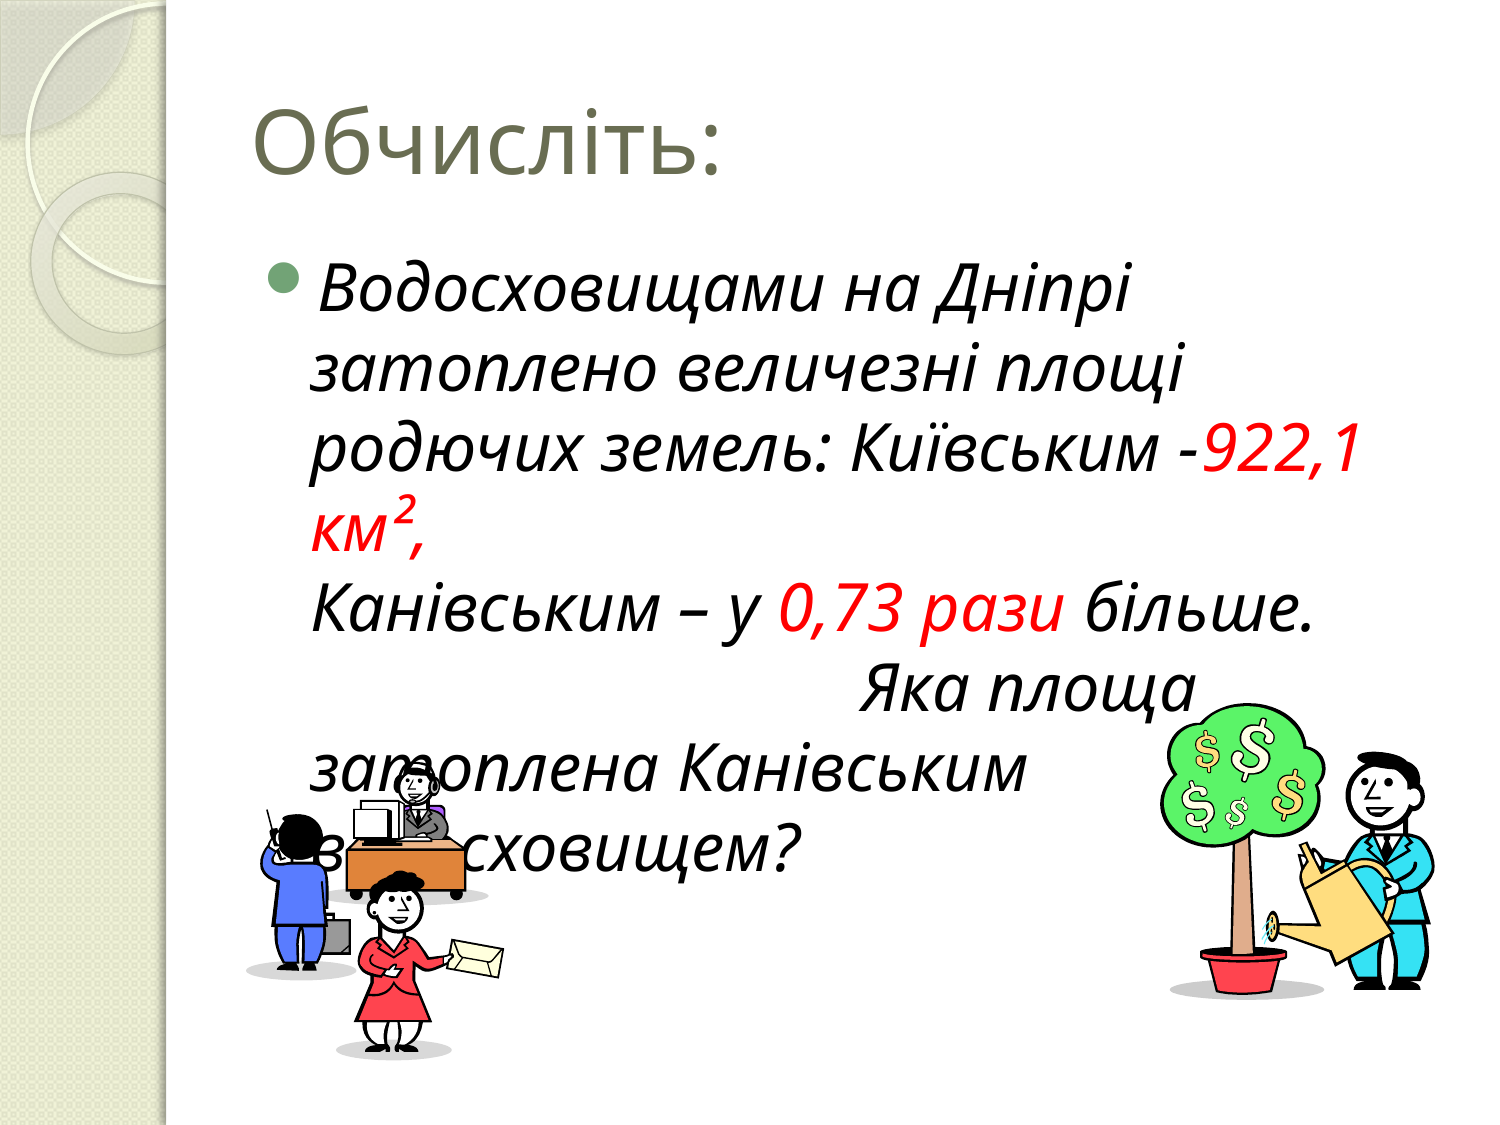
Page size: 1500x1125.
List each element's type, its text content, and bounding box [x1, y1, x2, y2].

list Водосховищами на Дніпрі затоплено величезні площі родючих земель: Київським -922,1 км², Канівським – у 0,73 рази більше. Яка площа затоплена Канівським водосховищем? [235, 237, 1466, 1025]
picture [245, 761, 505, 1061]
picture [1159, 702, 1437, 1000]
title Обчисліть: [235, 45, 1466, 233]
